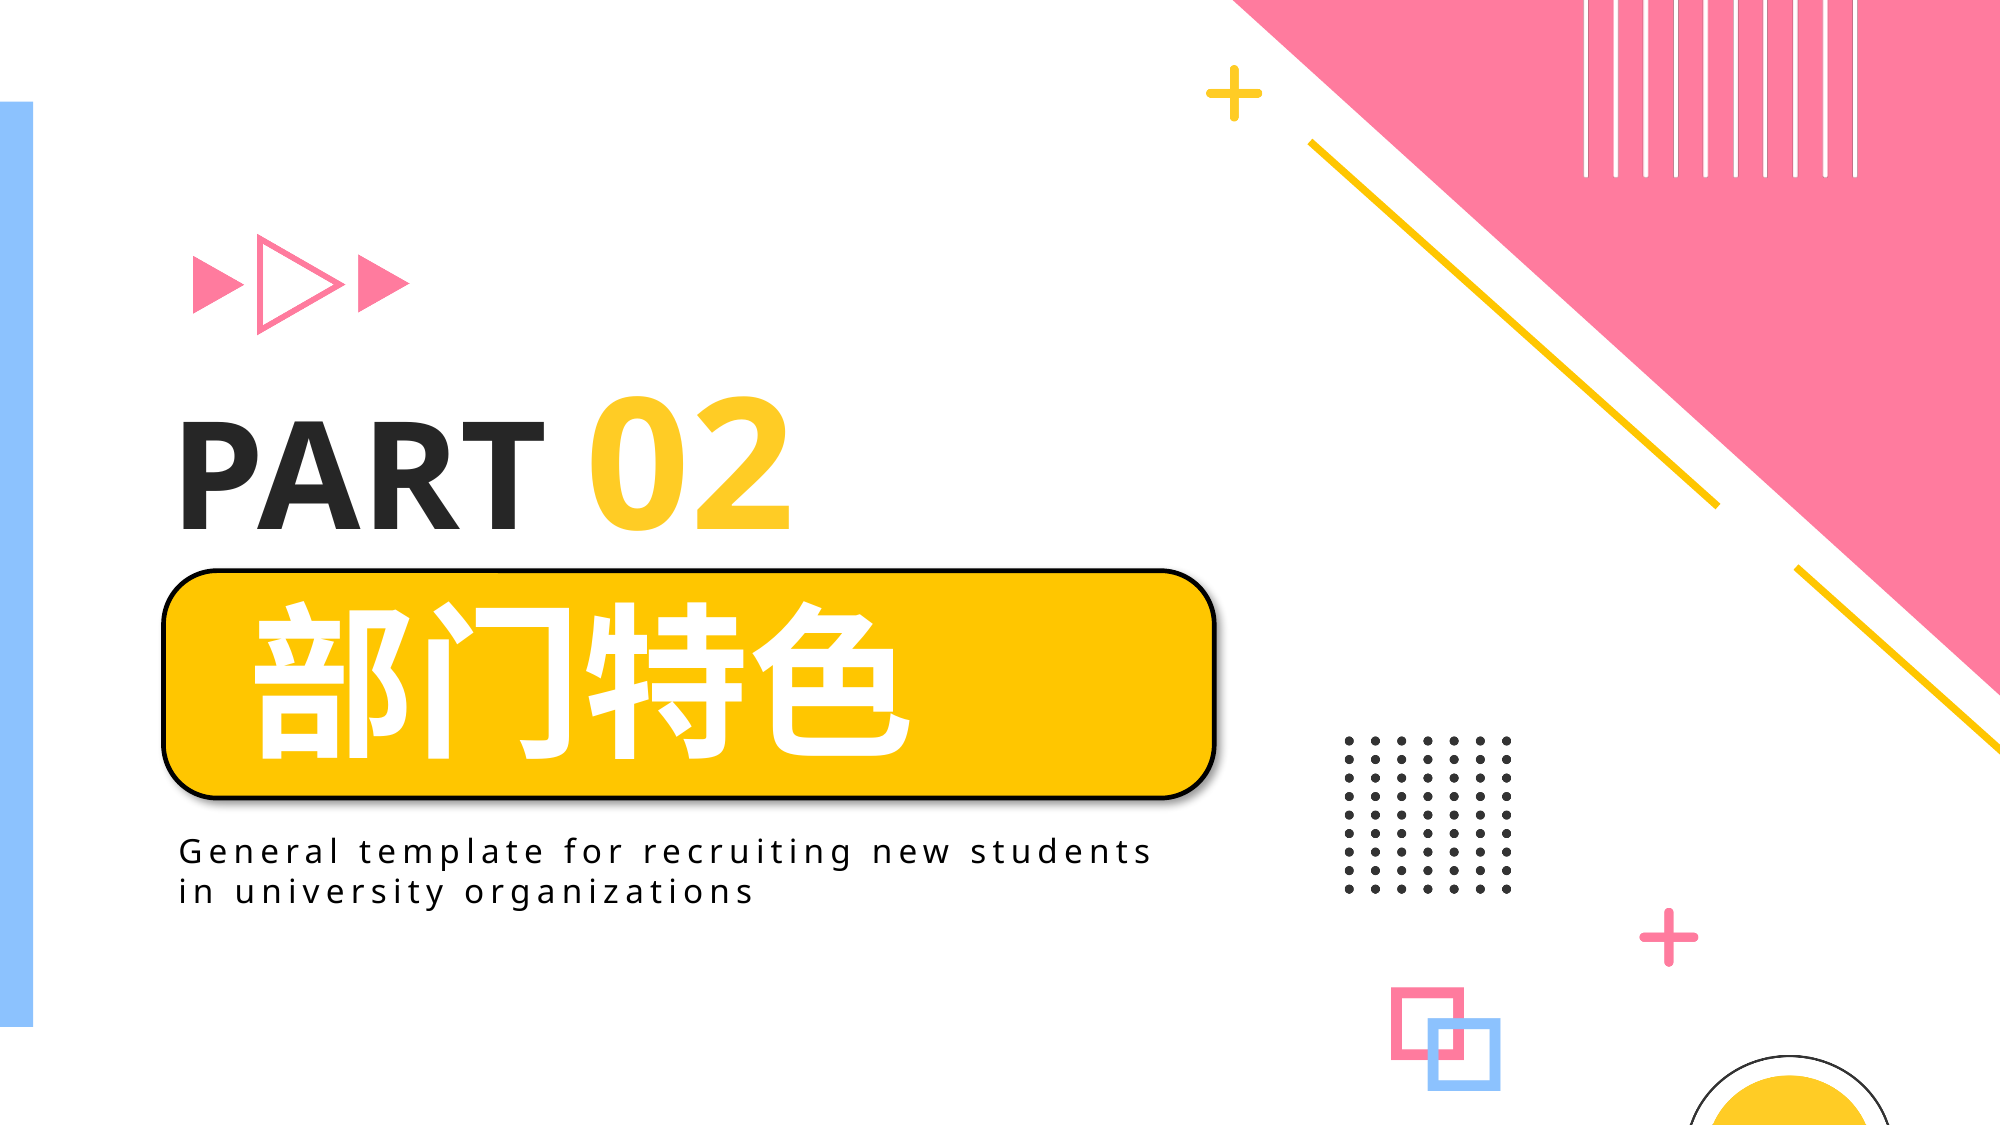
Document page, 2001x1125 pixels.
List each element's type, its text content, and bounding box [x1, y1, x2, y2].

text_box General template for recruiting new students in university organizations [163, 823, 1183, 918]
text_box PART 02 [156, 338, 907, 574]
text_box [163, 570, 1215, 799]
text_box [0, 101, 34, 1028]
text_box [1183, 0, 2000, 1125]
picture [163, 205, 450, 352]
